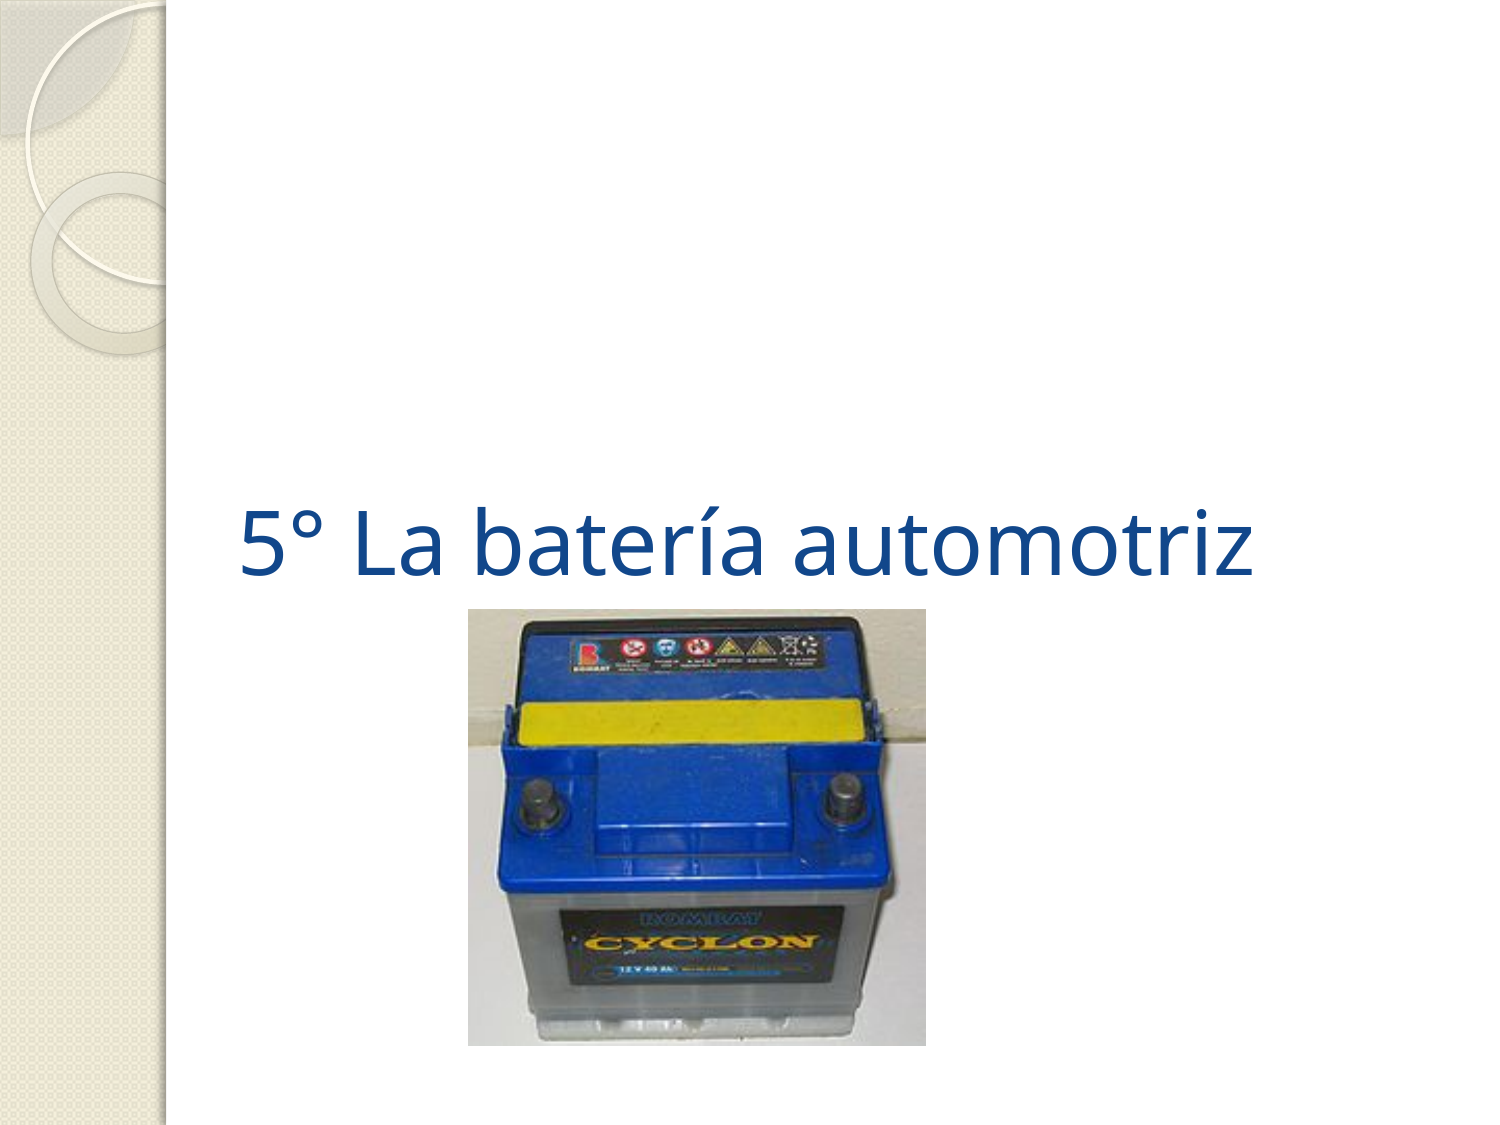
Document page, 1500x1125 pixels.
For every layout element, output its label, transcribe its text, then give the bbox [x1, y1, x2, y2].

picture [468, 609, 926, 1046]
title 5° La batería automotriz [222, 445, 1453, 633]
